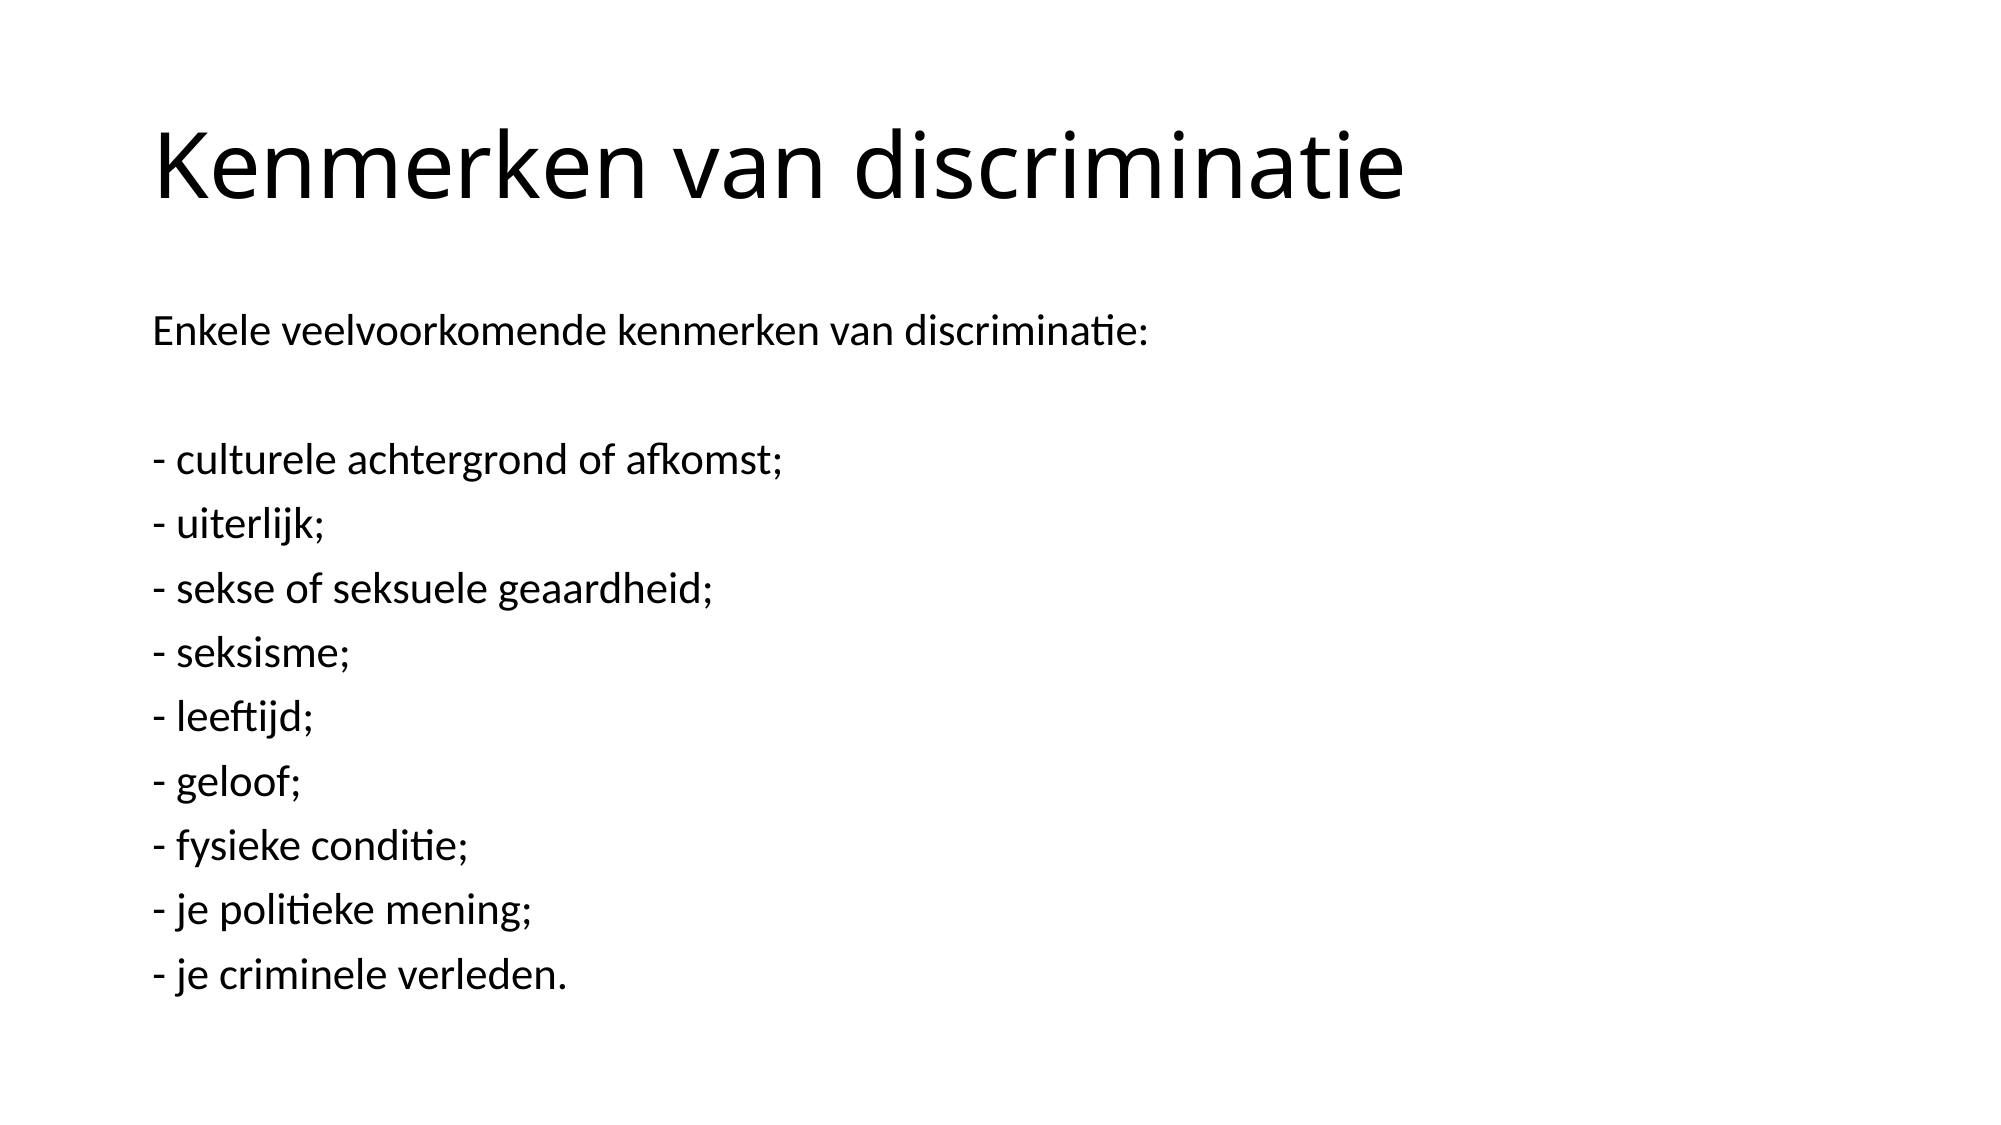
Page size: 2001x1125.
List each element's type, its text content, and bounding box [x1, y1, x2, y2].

list Enkele veelvoorkomende kenmerken van discriminatie: - culturele achtergrond of afkomst; - uiterlijk; - sekse of seksuele geaardheid; - seksisme; - leeftijd; - geloof; - fysieke conditie; - je politieke mening; - je criminele verleden. [137, 299, 1863, 1014]
title Kenmerken van discriminatie [137, 59, 1863, 278]
